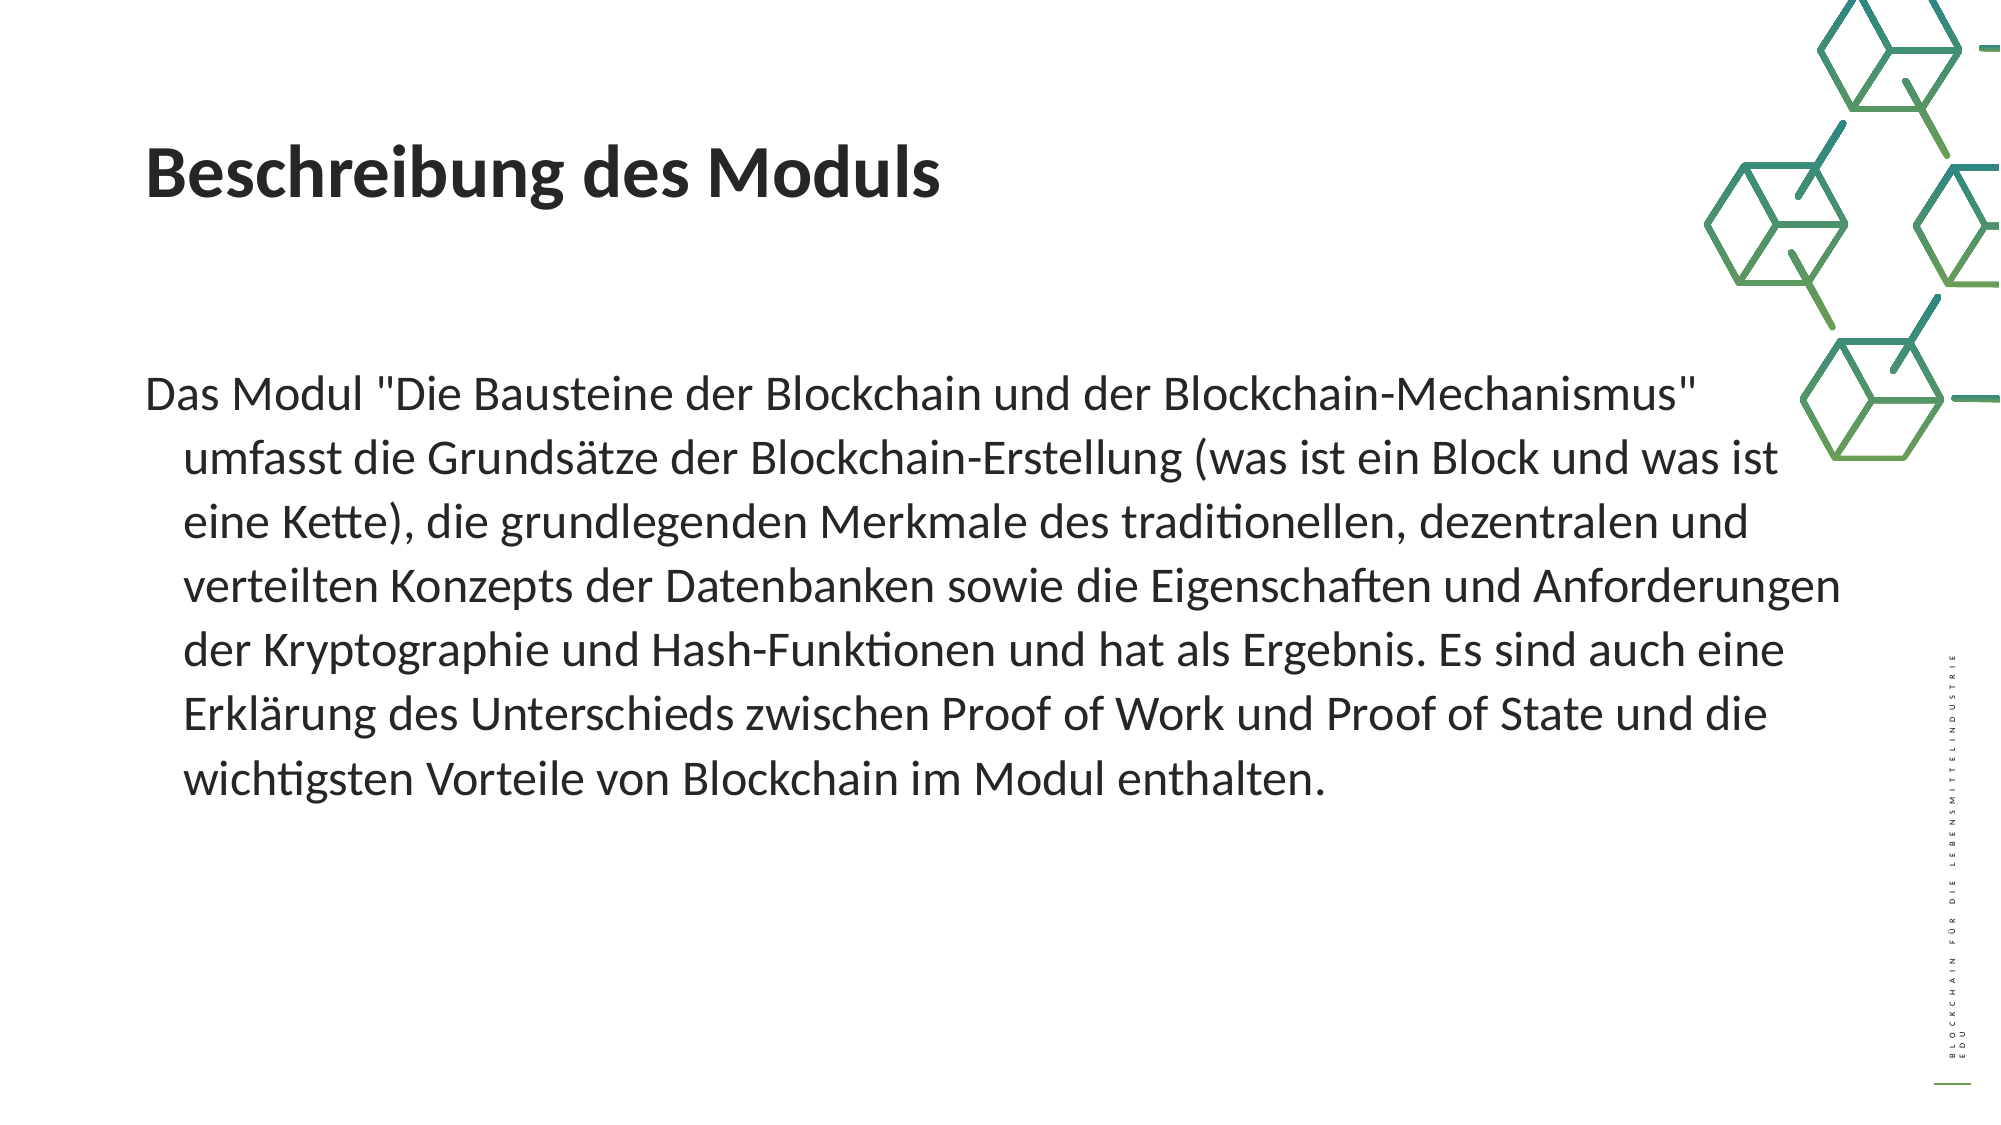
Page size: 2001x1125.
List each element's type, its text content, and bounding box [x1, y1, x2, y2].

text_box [1704, 0, 2000, 461]
list Beschreibung des Moduls [130, 124, 1704, 337]
list Das Modul "Die Bausteine der Blockchain und der Blockchain-Mechanismus" umfasst die Grundsätze der Blockchain-Erstellung (was ist ein Block und was ist eine Kette), die grundlegenden Merkmale des traditionellen, dezentralen und verteilten Konzepts der Datenbanken sowie die Eigenschaften und Anforderungen der Kryptographie und Hash-Funktionen und hat als Ergebnis. Es sind auch eine Erklärung des Unterschieds zwischen Proof of Work und Proof of State und die wichtigsten Vorteile von Blockchain im Modul enthalten. [130, 348, 1869, 1035]
